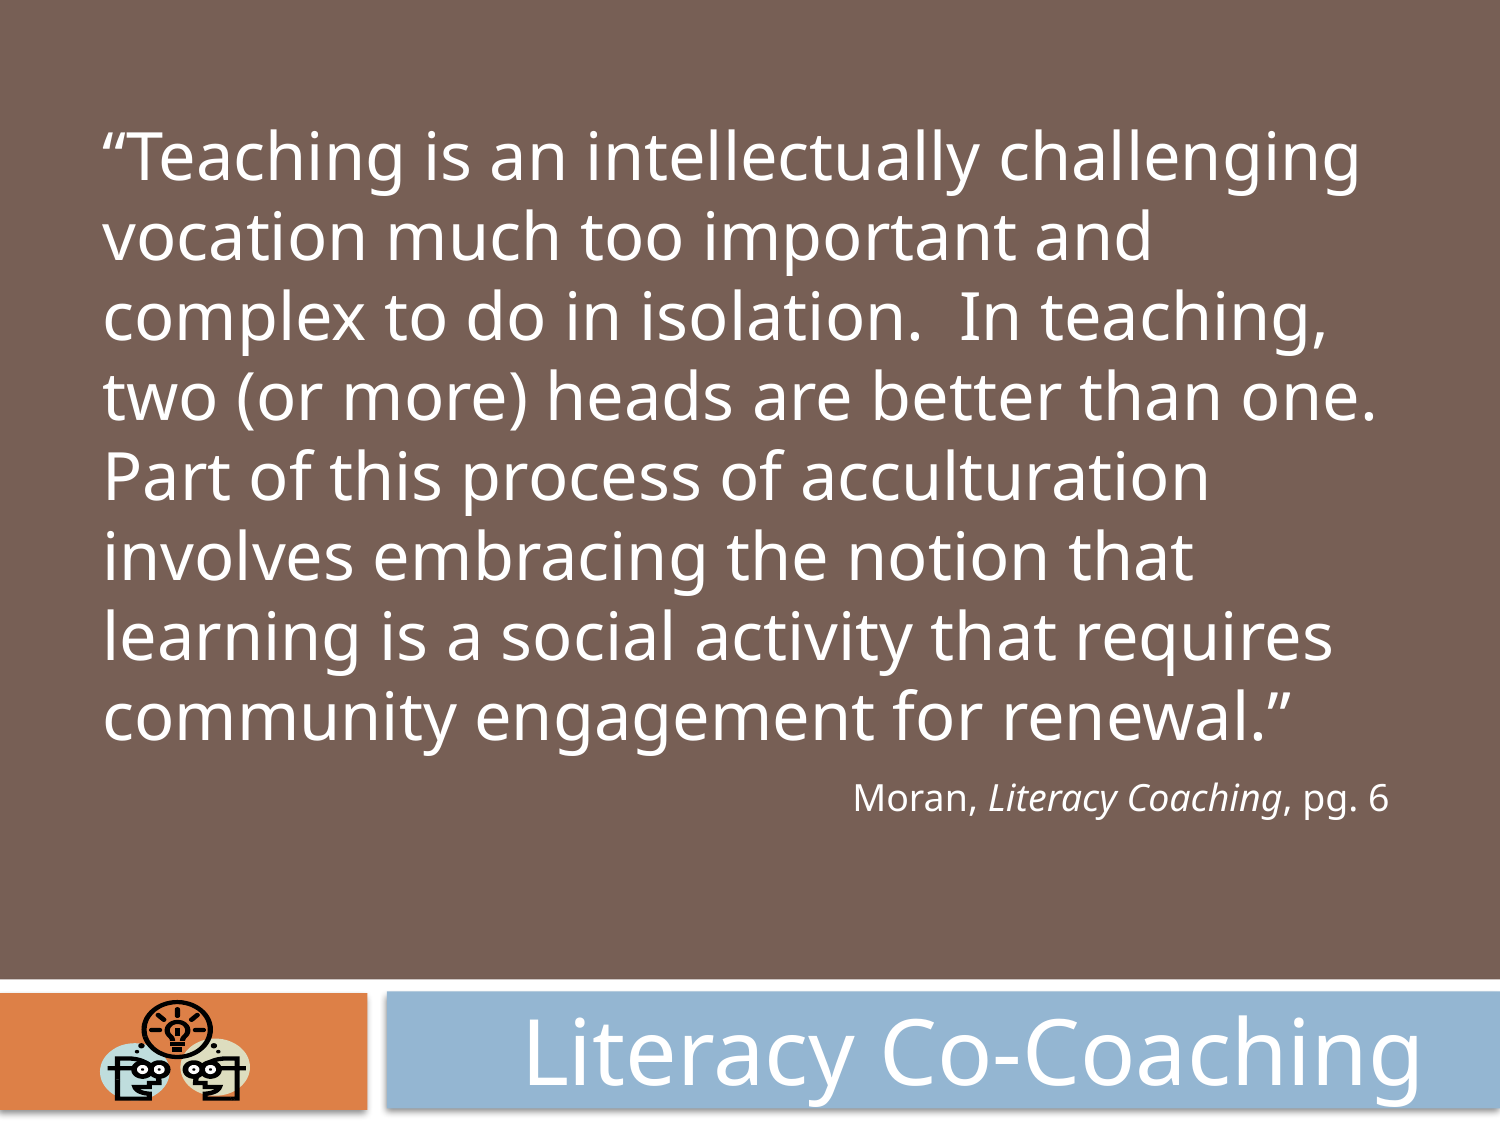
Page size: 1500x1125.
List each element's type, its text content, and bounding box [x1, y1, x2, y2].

subtitle Literacy Co-Coaching [387, 992, 1488, 1105]
text_box “Teaching is an intellectually challenging vocation much too important and complex to do in isolation. In teaching, two (or more) heads are better than one. Part of this process of acculturation involves embracing the notion that learning is a social activity that requires community engagement for renewal.” Moran, Literacy Coaching, pg. 6 [87, 106, 1426, 831]
picture [99, 999, 251, 1102]
